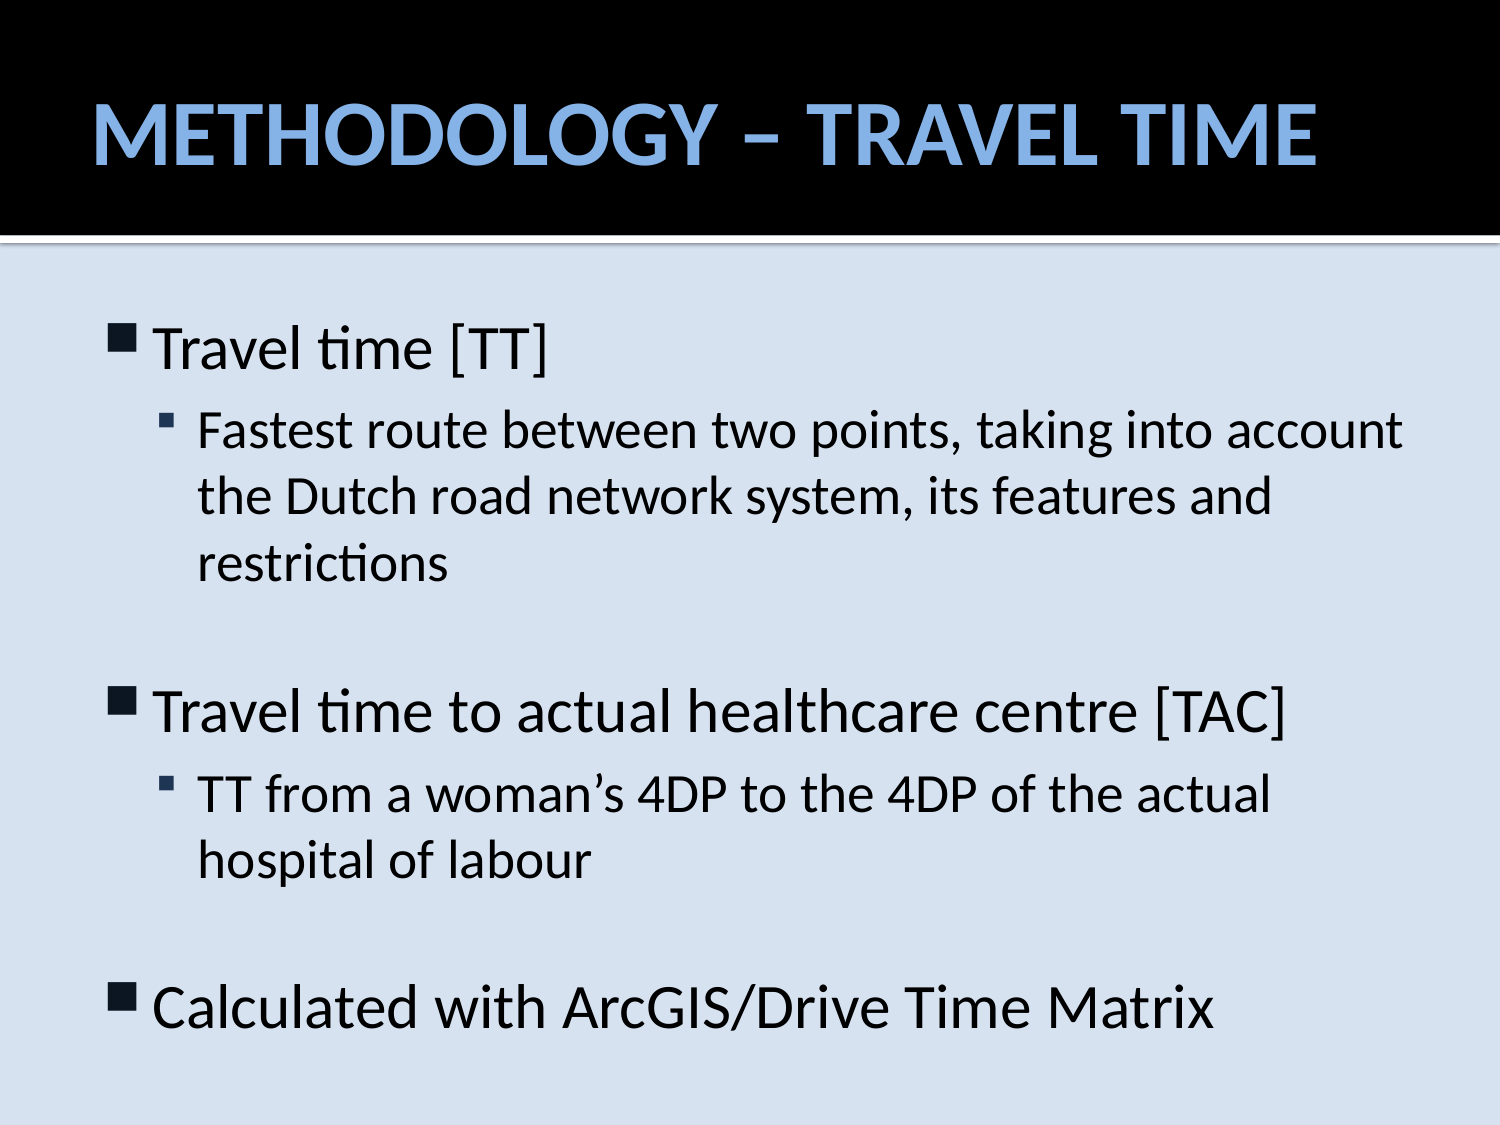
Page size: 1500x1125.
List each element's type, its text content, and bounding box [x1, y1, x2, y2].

title Methodology – Travel Time [75, 25, 1425, 231]
list Travel time [TT] Fastest route between two points, taking into account the Dutch road network system, its features and restrictions Travel time to actual healthcare centre [TAC] TT from a woman’s 4DP to the 4DP of the actual hospital of labour Calculated with ArcGIS/Drive Time Matrix [74, 290, 1426, 1051]
